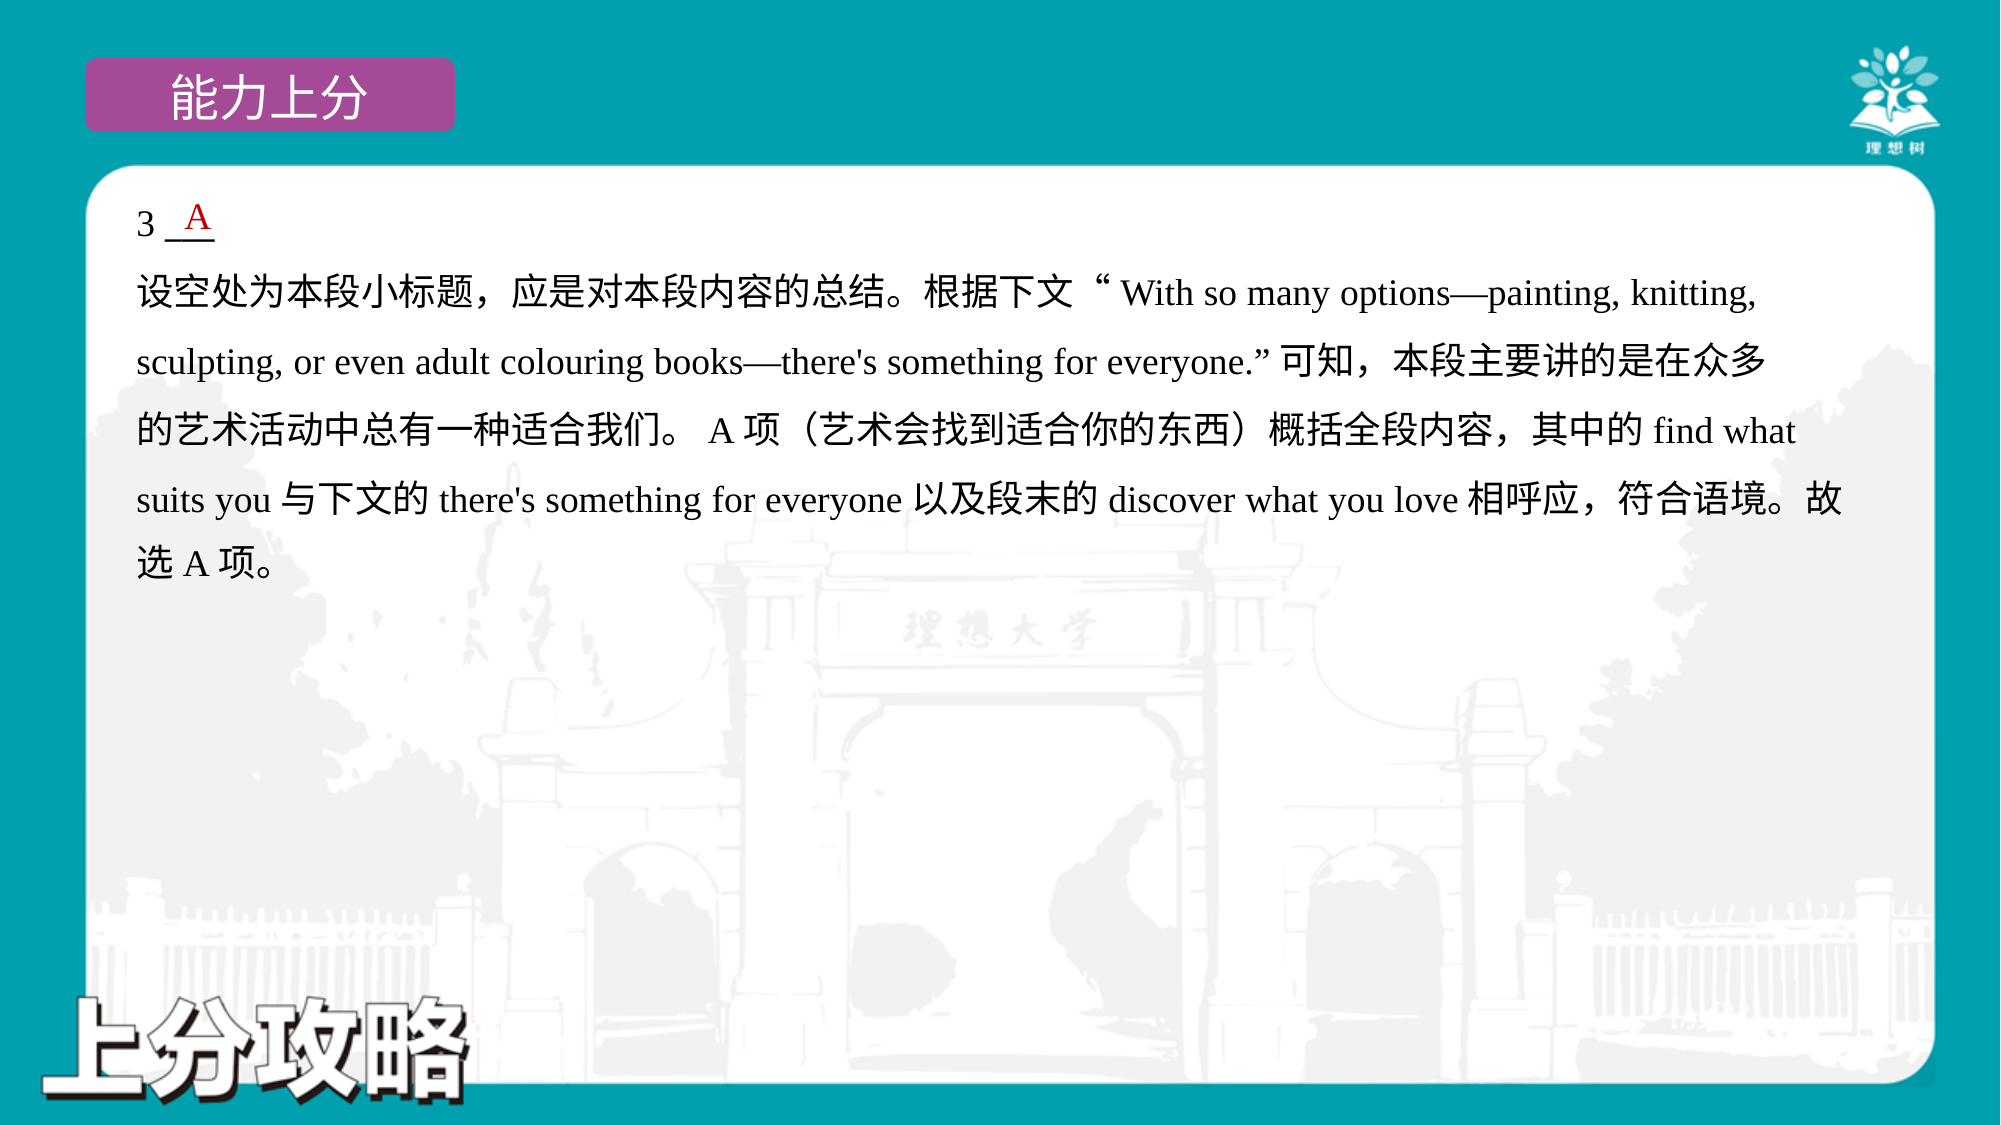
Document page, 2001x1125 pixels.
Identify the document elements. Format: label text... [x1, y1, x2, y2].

picture [0, 0, 2000, 1125]
text_box A [170, 170, 226, 230]
text_box 3 ___ [136, 176, 1865, 237]
text_box 设空处为本段小标题，应是对本段内容的总结。根据下文“With so many options—painting, knitting, sculpting, or even adult colouring books—there's something for everyone.”可知，本段主要讲的是在众多 的艺术活动中总有一种适合我们。A项（艺术会找到适合你的东西）概括全段内容，其中的find what suits you与下文的there's something for everyone以及段末的discover what you love相呼应，符合语境。故 选A项。 [136, 244, 1865, 578]
